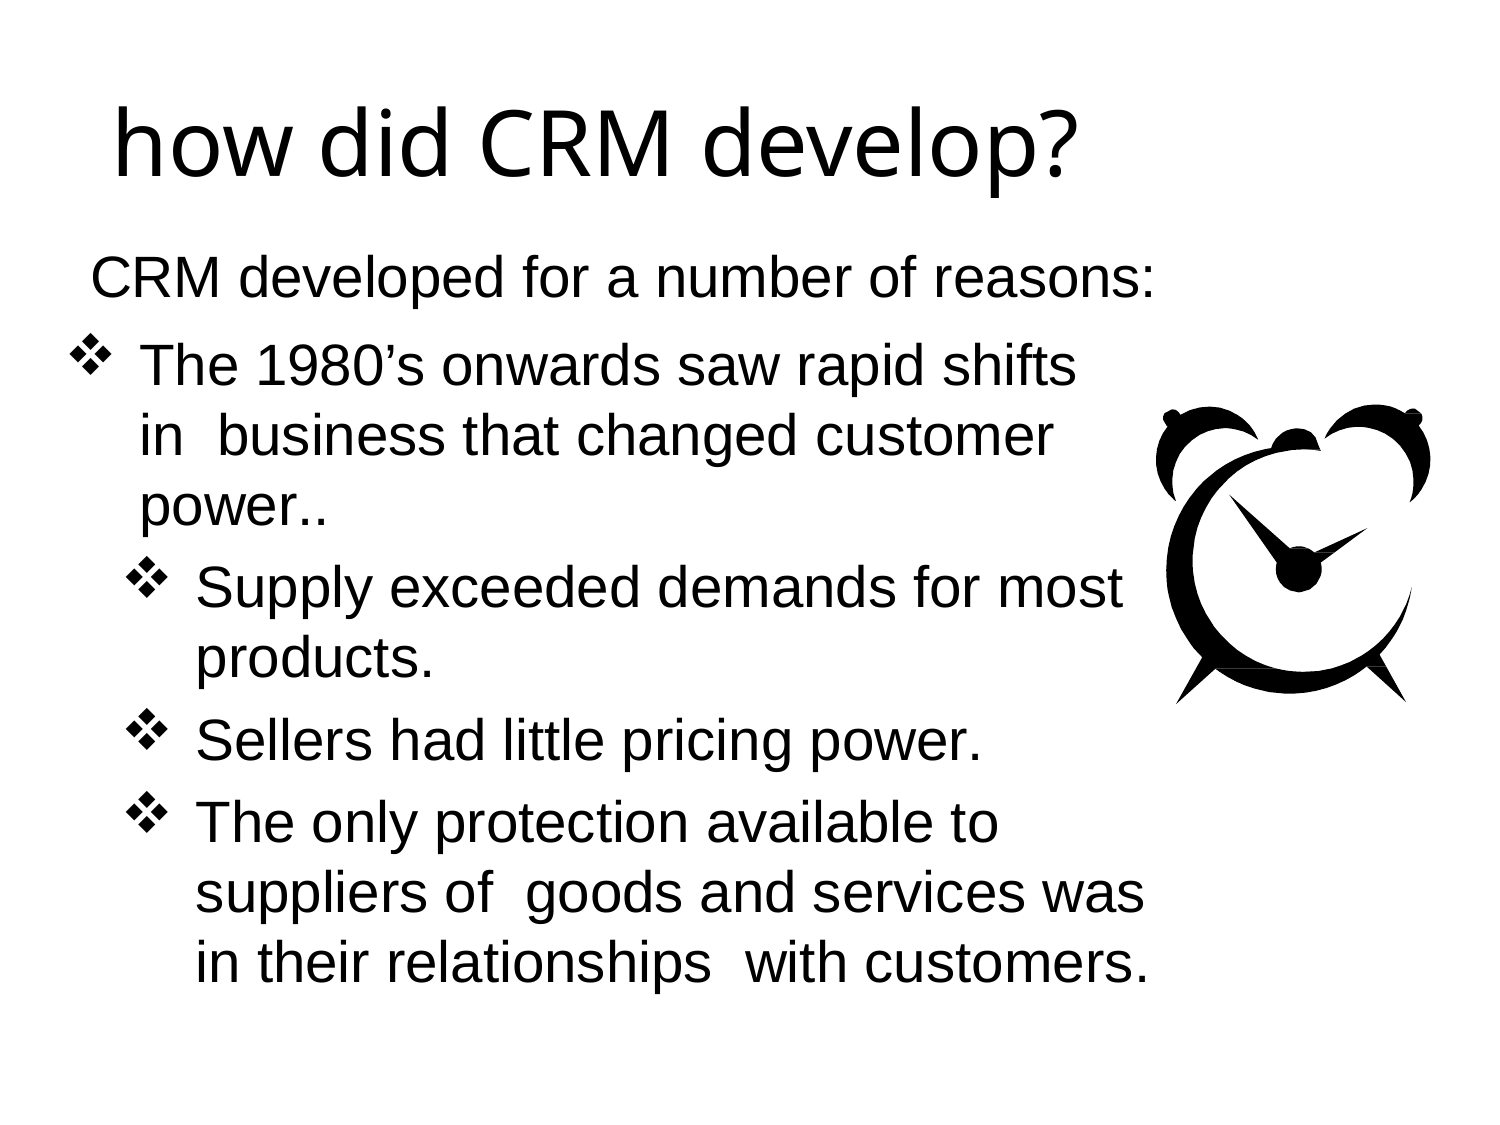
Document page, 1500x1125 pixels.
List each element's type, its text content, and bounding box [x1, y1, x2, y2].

text_box CRM developed for a number of reasons: [87, 237, 1259, 310]
title how did CRM develop? [109, 43, 1235, 234]
text_box [1166, 428, 1412, 705]
text_box [1156, 406, 1259, 502]
text_box [1229, 494, 1368, 593]
text_box [1324, 404, 1431, 503]
text_box The 1980’s onwards saw rapid shifts in business that changed customer power.. Supply exceeded demands for most products. Sellers had little pricing power. The only protection available to suppliers of goods and services was in their relationships with customers. [62, 324, 1176, 995]
